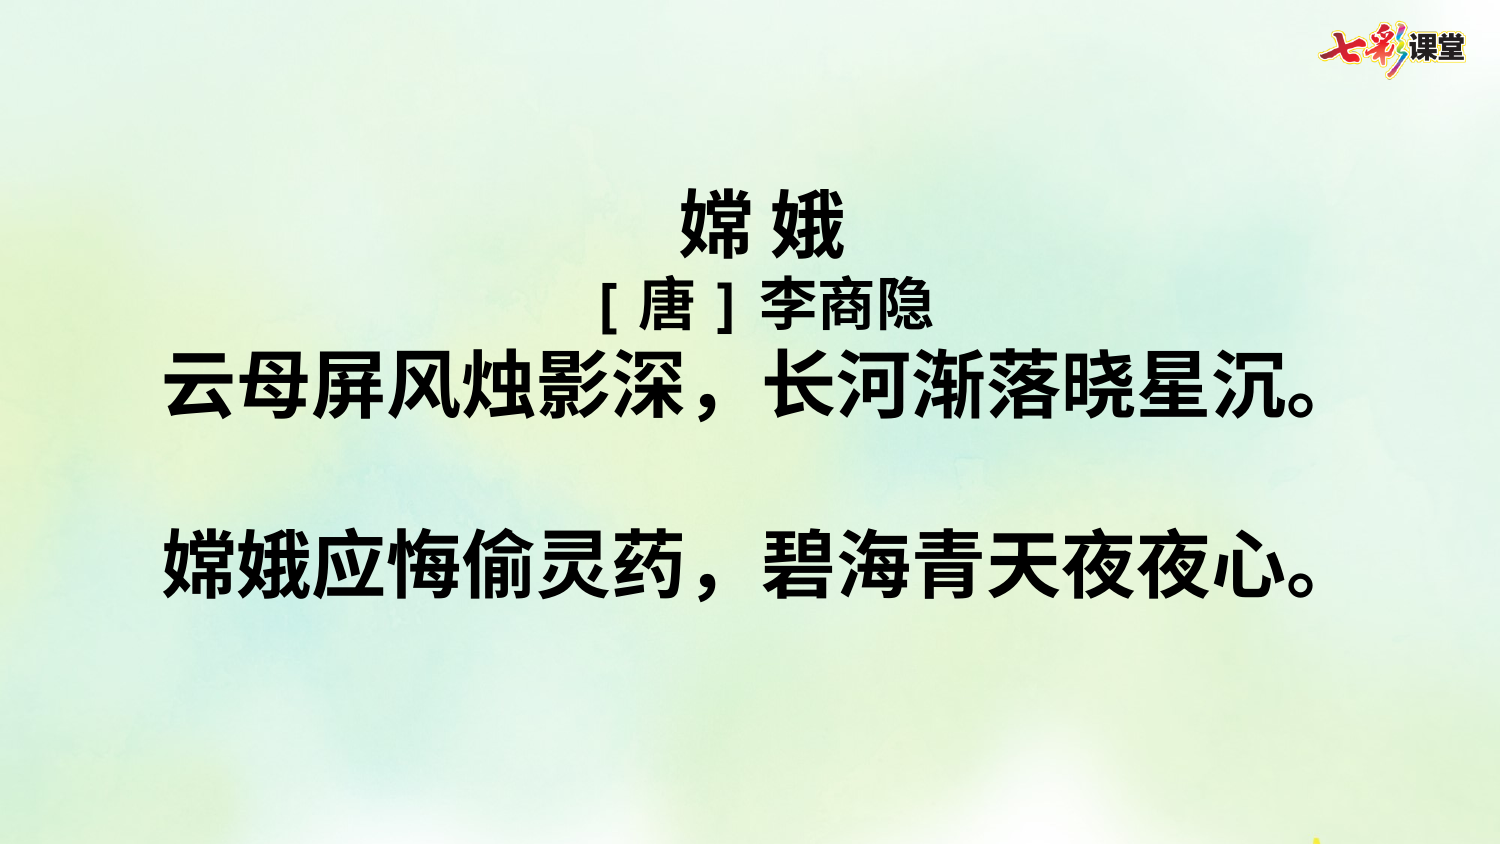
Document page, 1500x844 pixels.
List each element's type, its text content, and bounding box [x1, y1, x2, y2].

text_box 嫦 娥 [唐]李商隐 云母屏风烛影深，长河渐落晓星沉。 嫦娥应悔偷灵药，碧海青天夜夜心。 [135, 169, 1388, 615]
picture [0, 0, 1500, 844]
